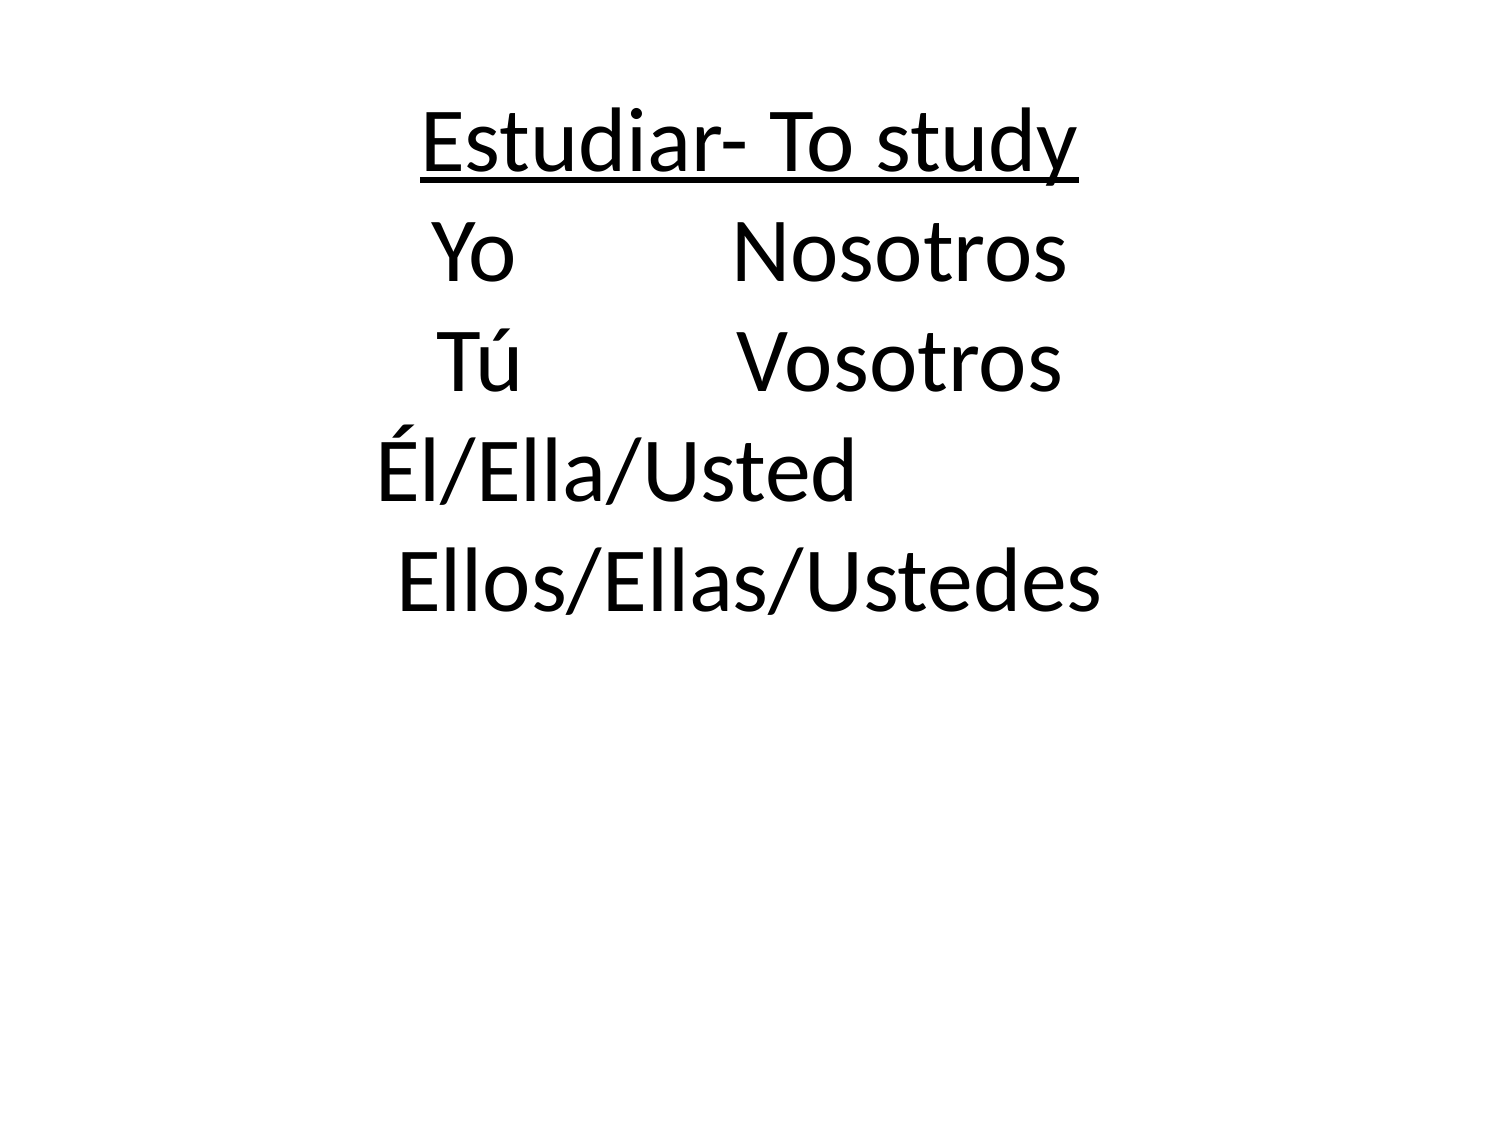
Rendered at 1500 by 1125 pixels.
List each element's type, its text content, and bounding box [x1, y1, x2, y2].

title Estudiar- To study Yo Nosotros Tú Vosotros Él/Ella/Usted Ellos/Ellas/Ustedes [75, 45, 1425, 885]
